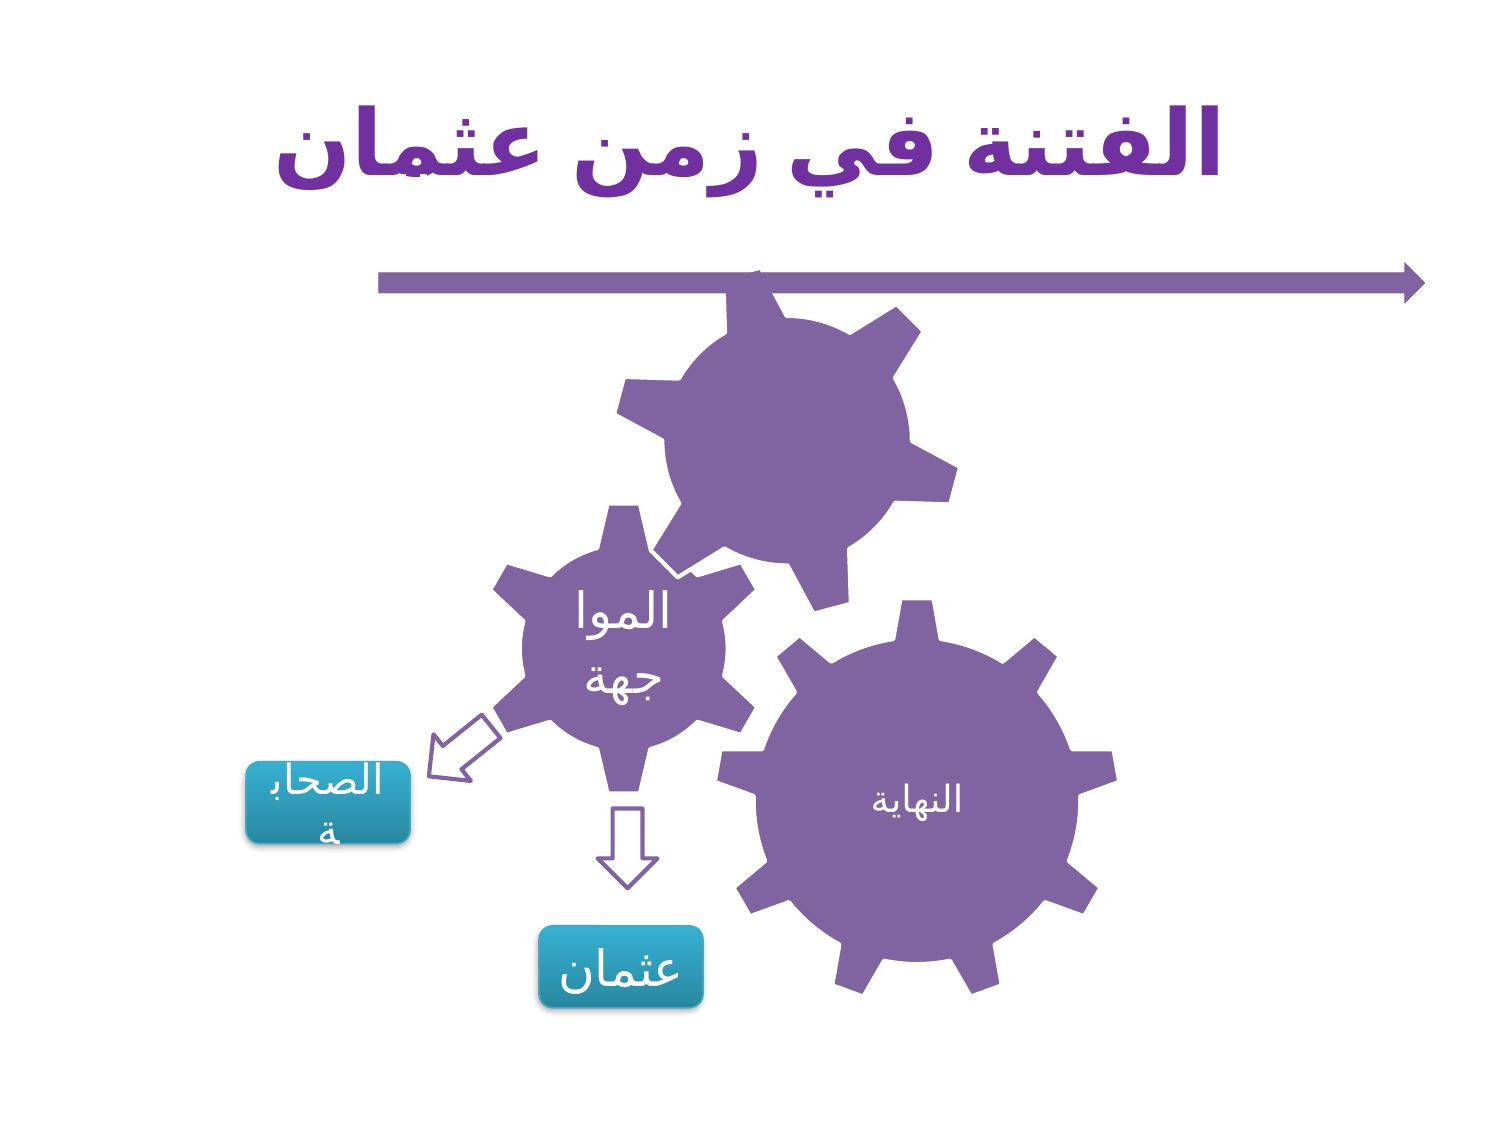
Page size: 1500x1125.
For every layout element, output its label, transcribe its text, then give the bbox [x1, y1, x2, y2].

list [74, 262, 1426, 1006]
title الفتنة في زمن عثمان [75, 45, 1425, 233]
